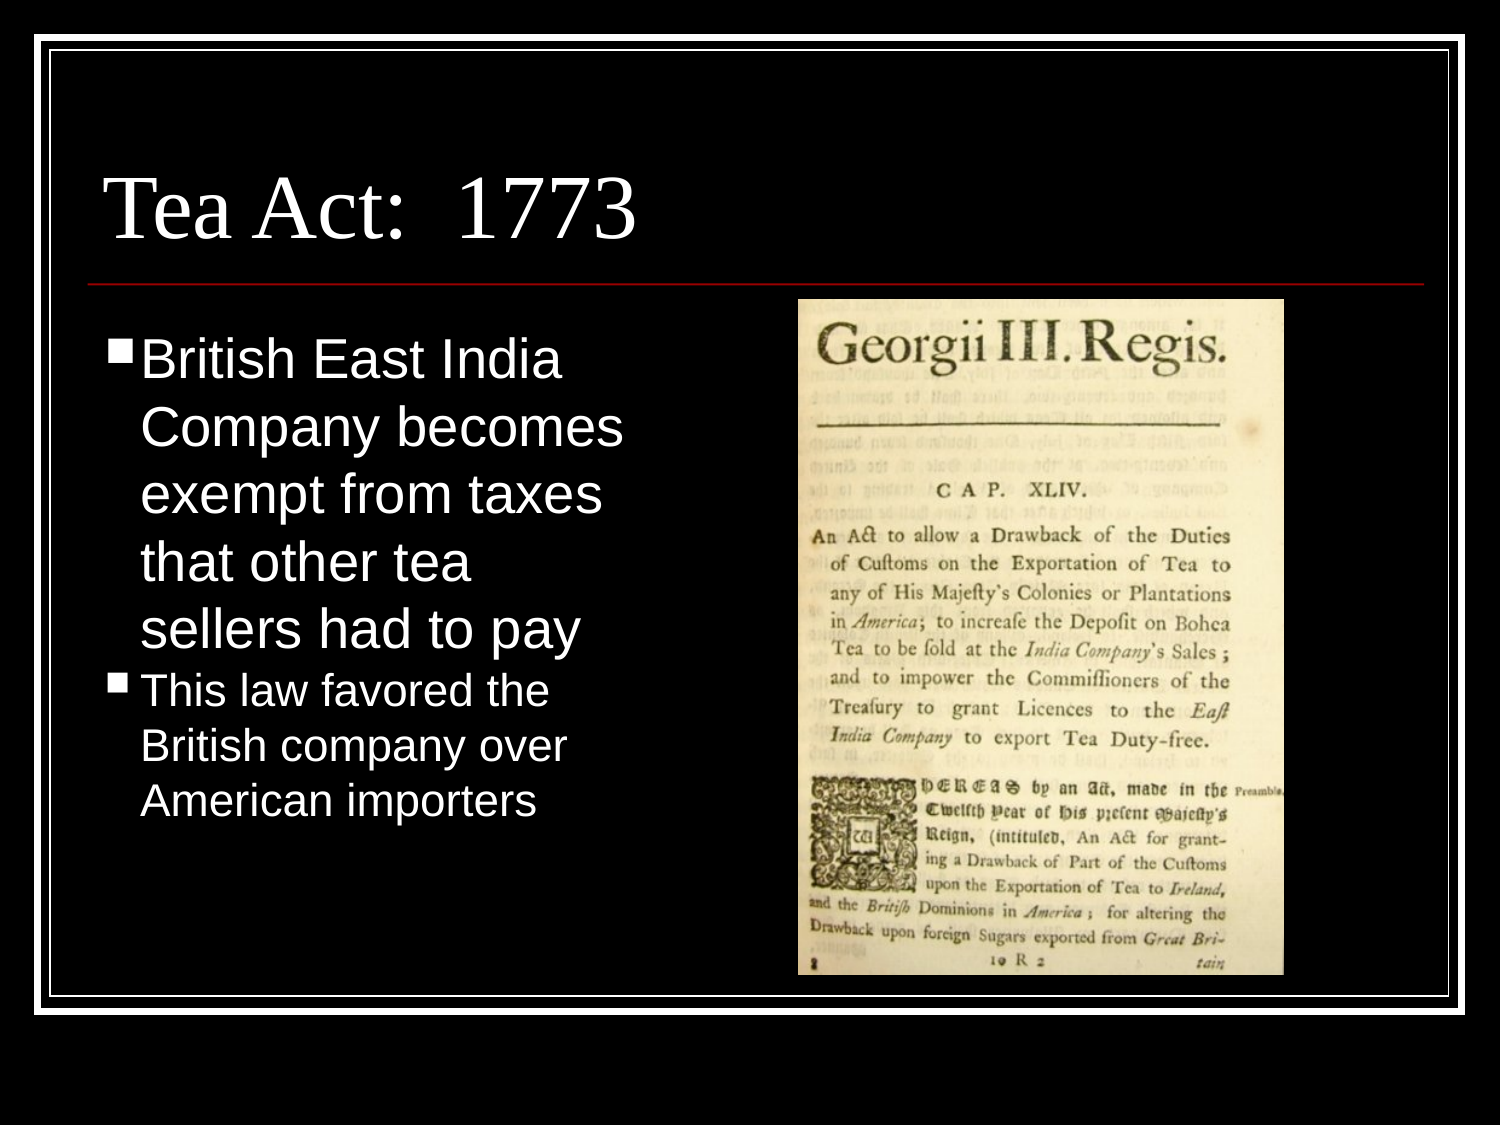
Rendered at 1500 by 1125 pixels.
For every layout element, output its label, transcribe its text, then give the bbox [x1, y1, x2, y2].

text_box Tea Act: 1773 [87, 77, 1425, 265]
picture [798, 299, 1285, 976]
text_box British East India Company becomes exempt from taxes that other tea sellers had to pay This law favored the British company over American importers [90, 315, 653, 978]
